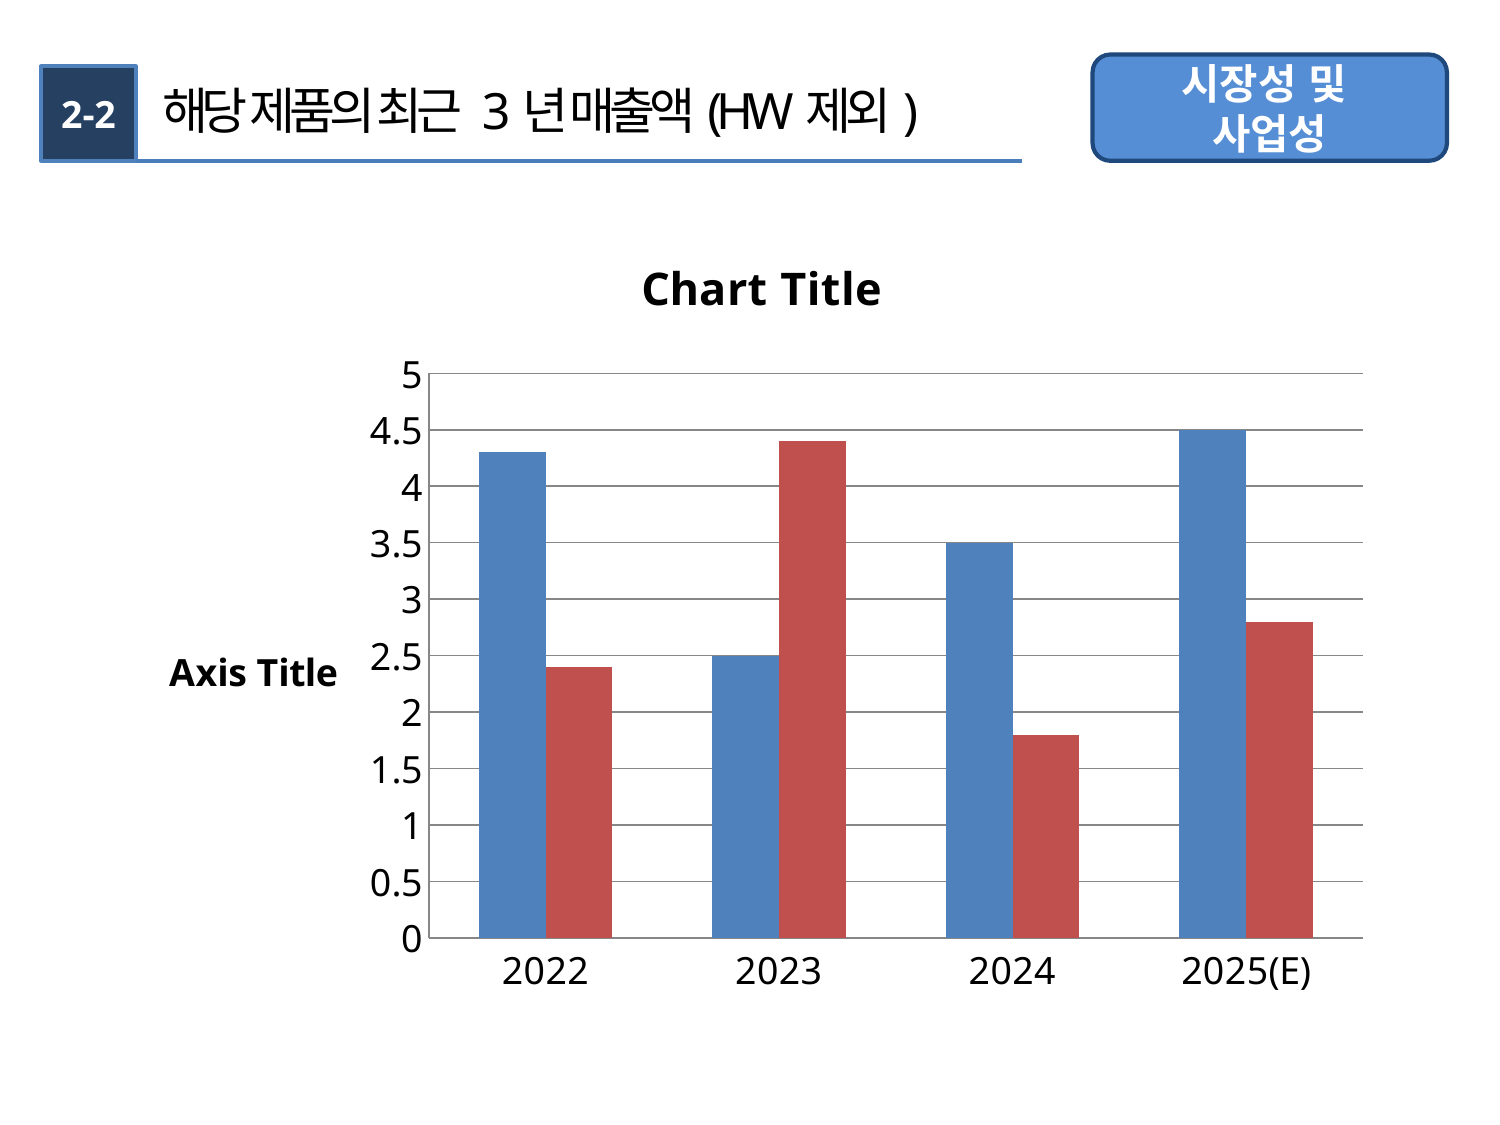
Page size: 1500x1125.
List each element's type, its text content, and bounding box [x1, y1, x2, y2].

text_box 시장성 및 사업성 [1090, 52, 1450, 163]
chart [135, 219, 1389, 1012]
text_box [40, 66, 1022, 162]
